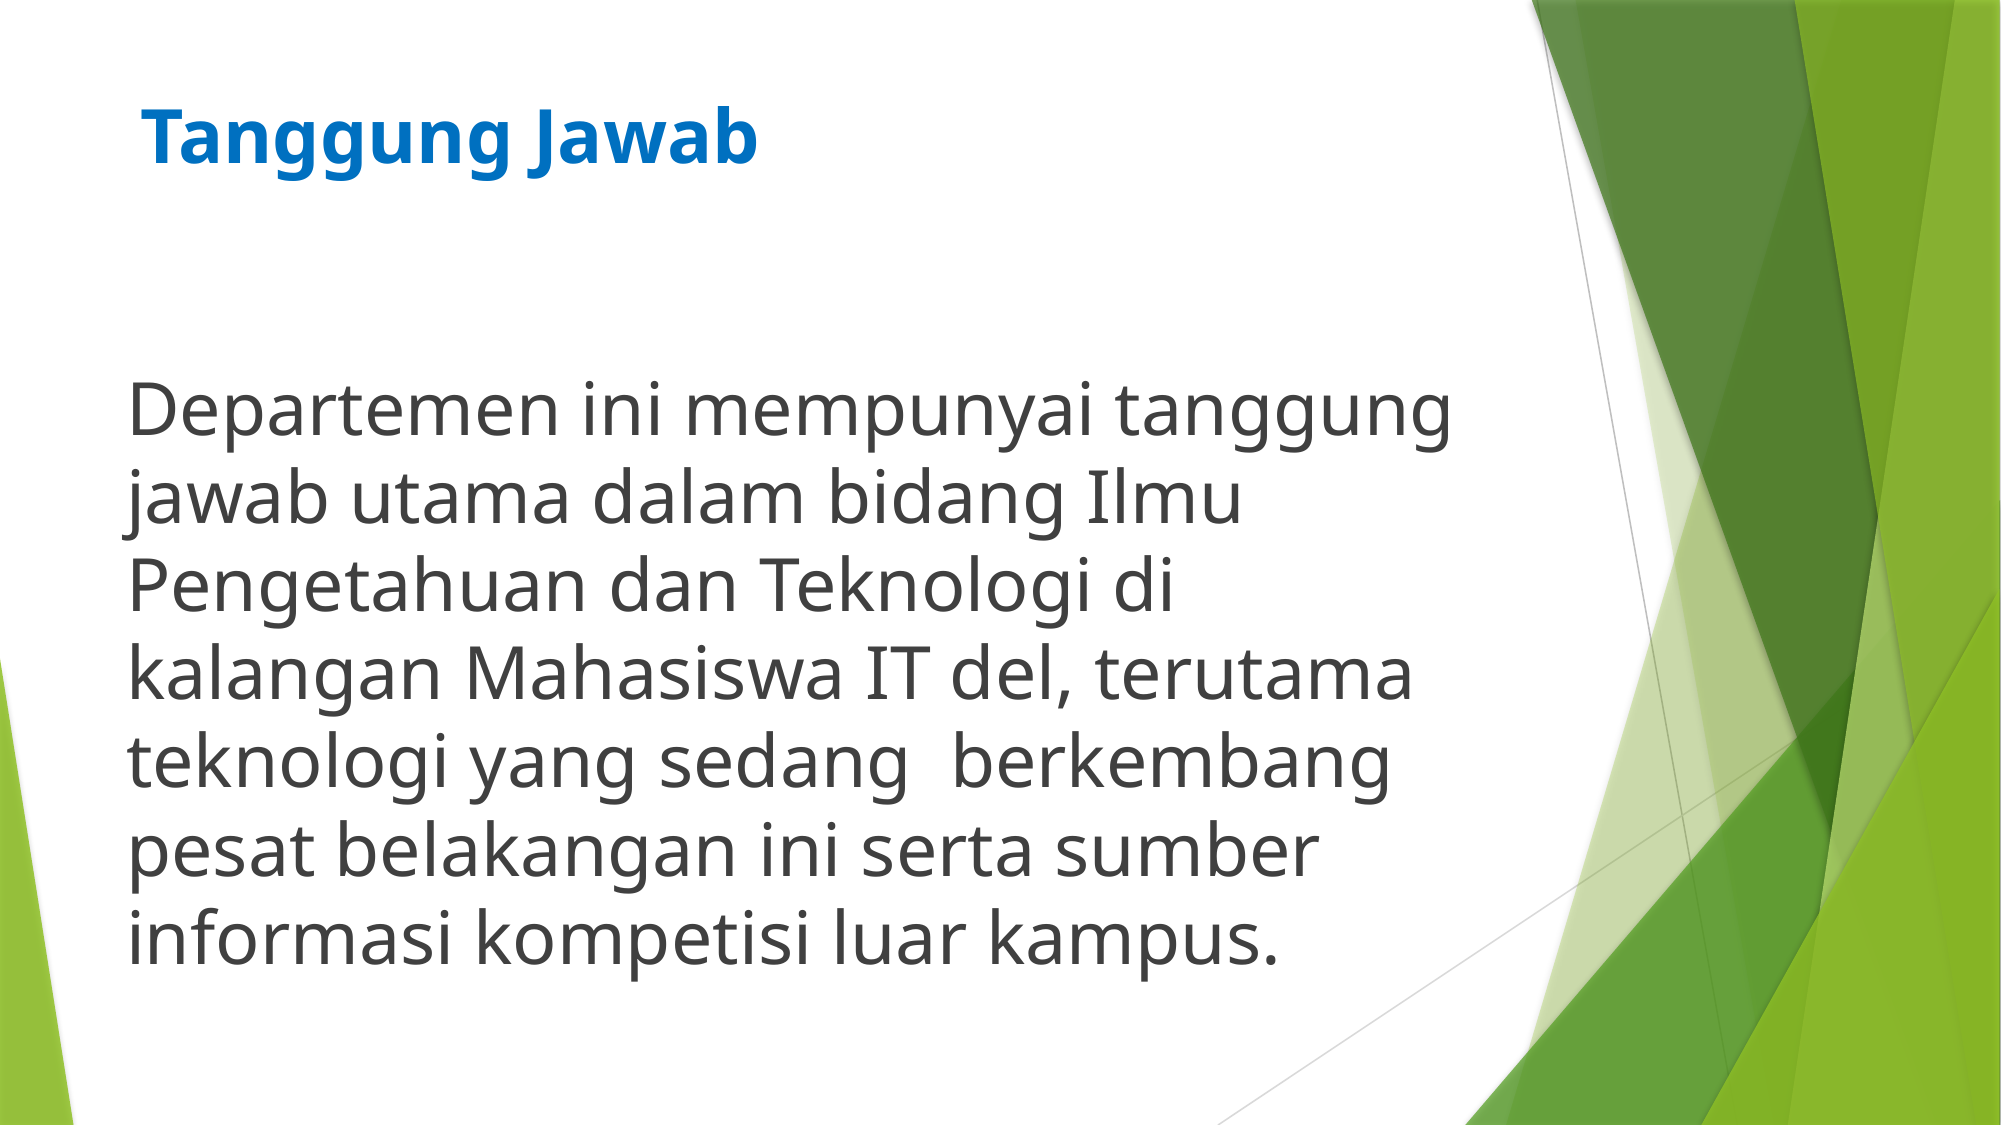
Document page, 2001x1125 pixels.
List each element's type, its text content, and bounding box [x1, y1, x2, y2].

list Departemen ini mempunyai tanggung jawab utama dalam bidang Ilmu Pengetahuan dan Teknologi di kalangan Mahasiswa IT del, terutama teknologi yang sedang berkembang pesat belakangan ini serta sumber informasi kompetisi luar kampus. [111, 354, 1522, 992]
title Tanggung Jawab [125, 80, 1537, 298]
